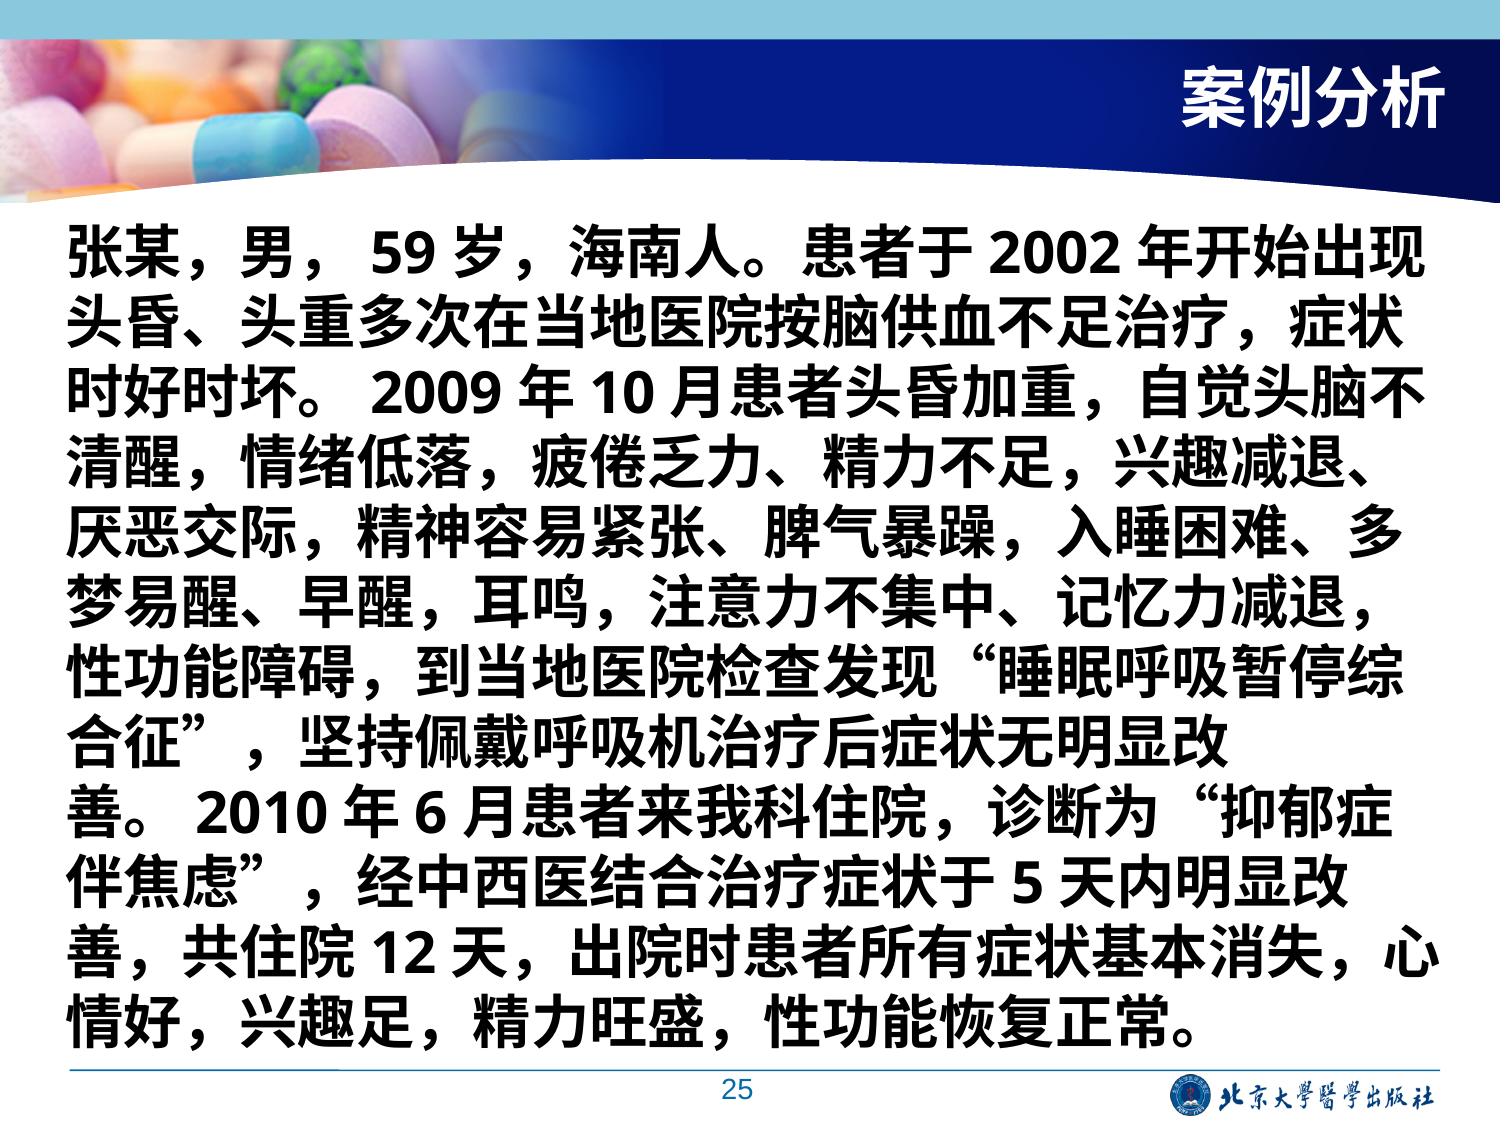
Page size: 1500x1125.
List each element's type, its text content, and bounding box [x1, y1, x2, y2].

slide_number 25 [562, 1062, 913, 1114]
picture [1170, 1074, 1436, 1118]
list 张某，男，59岁，海南人。患者于2002年开始出现头昏、头重多次在当地医院按脑供血不足治疗，症状时好时坏。2009年10月患者头昏加重，自觉头脑不清醒，情绪低落，疲倦乏力、精力不足，兴趣减退、厌恶交际，精神容易紧张、脾气暴躁，入睡困难、多梦易醒、早醒，耳鸣，注意力不集中、记忆力减退，性功能障碍，到当地医院检查发现“睡眠呼吸暂停综合征”，坚持佩戴呼吸机治疗后症状无明显改善。2010年6月患者来我科住院，诊断为“抑郁症伴焦虑”，经中西医结合治疗症状于5天内明显改善，共住院12天，出院时患者所有症状基本消失，心情好，兴趣足，精力旺盛，性功能恢复正常。 [49, 207, 1463, 1026]
title 案例分析 [137, 49, 1463, 143]
picture [0, 40, 1500, 203]
